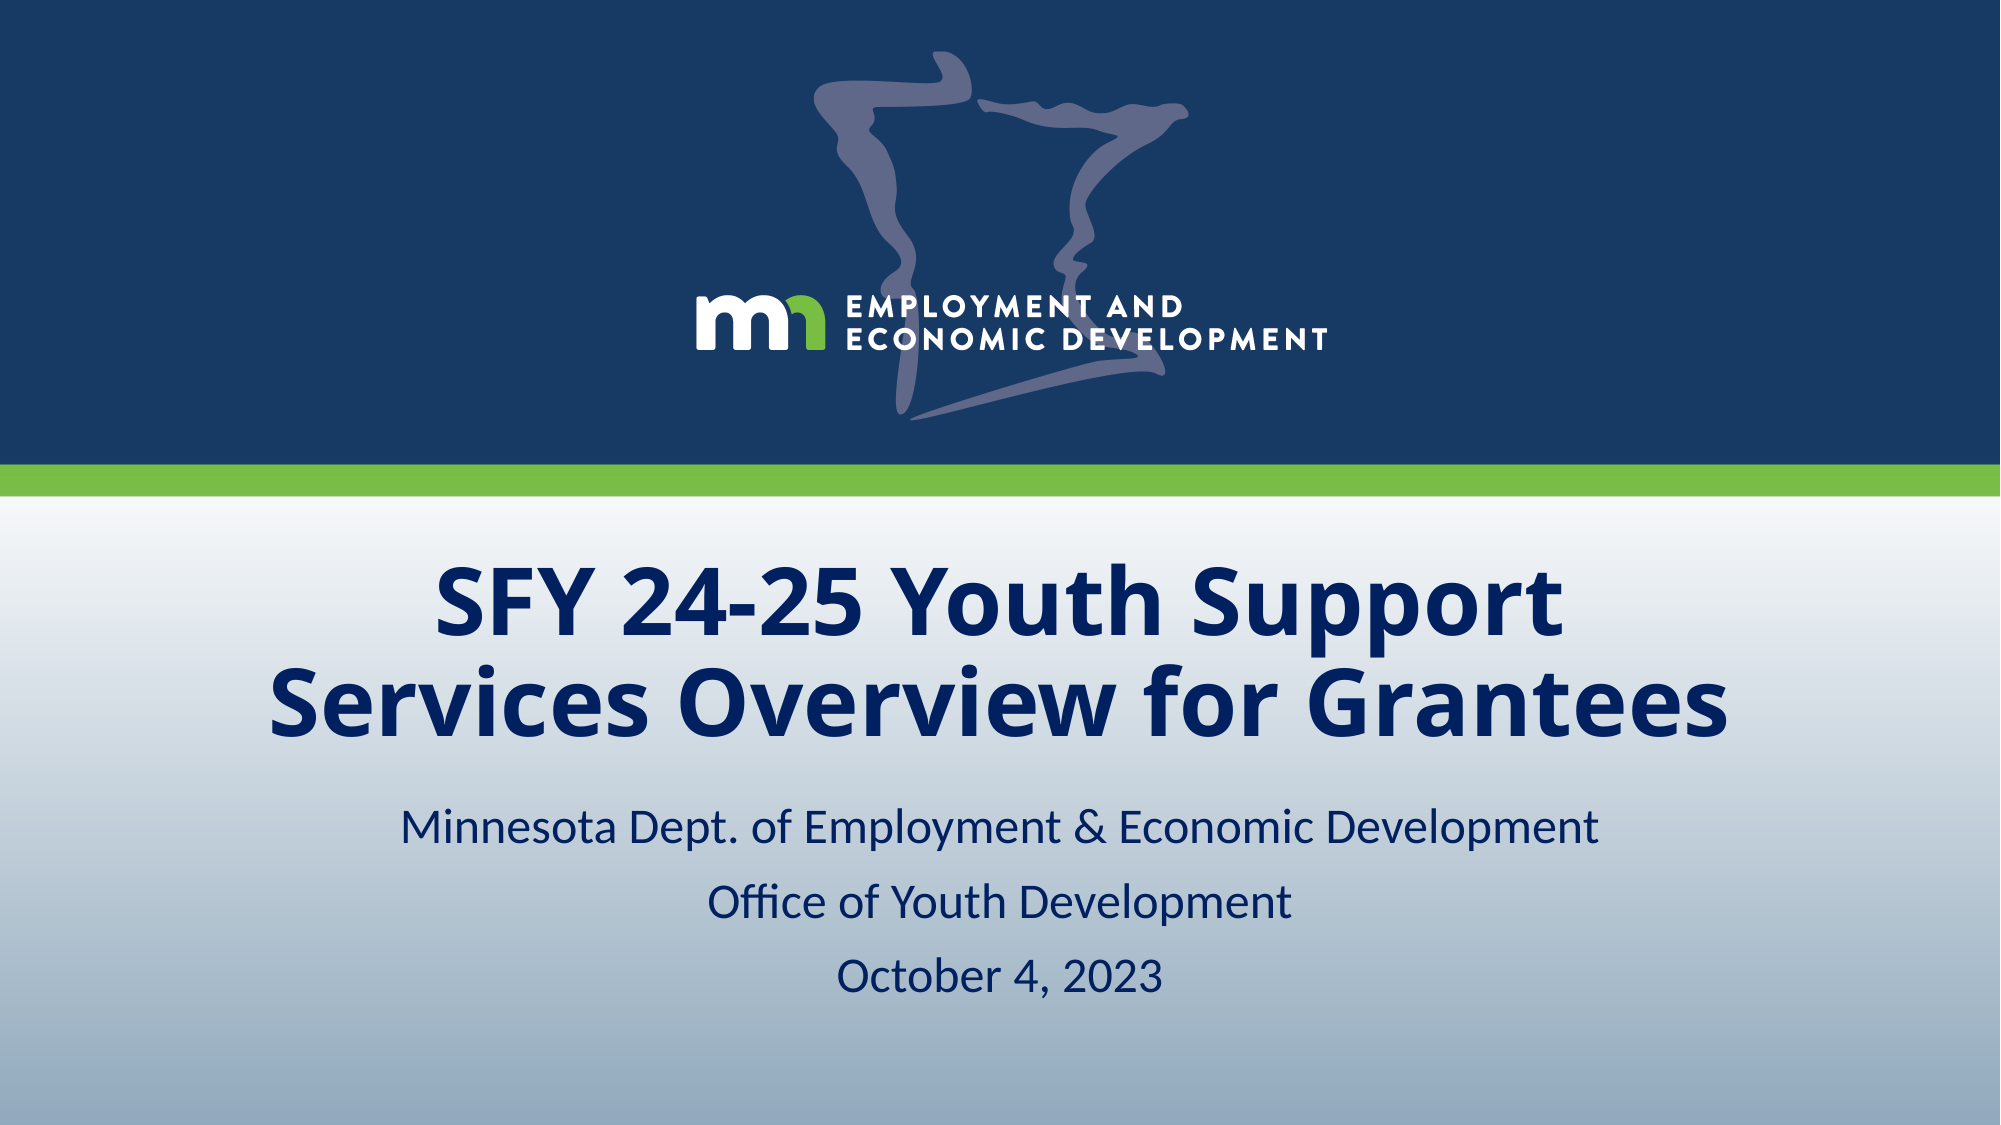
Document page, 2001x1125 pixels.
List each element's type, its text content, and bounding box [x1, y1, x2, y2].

subtitle Minnesota Dept. of Employment & Economic Development Office of Youth Development October 4, 2023 [249, 792, 1750, 1023]
picture [0, 0, 2000, 1125]
title SFY 24-25 Youth Support Services Overview for Grantees [249, 449, 1750, 765]
